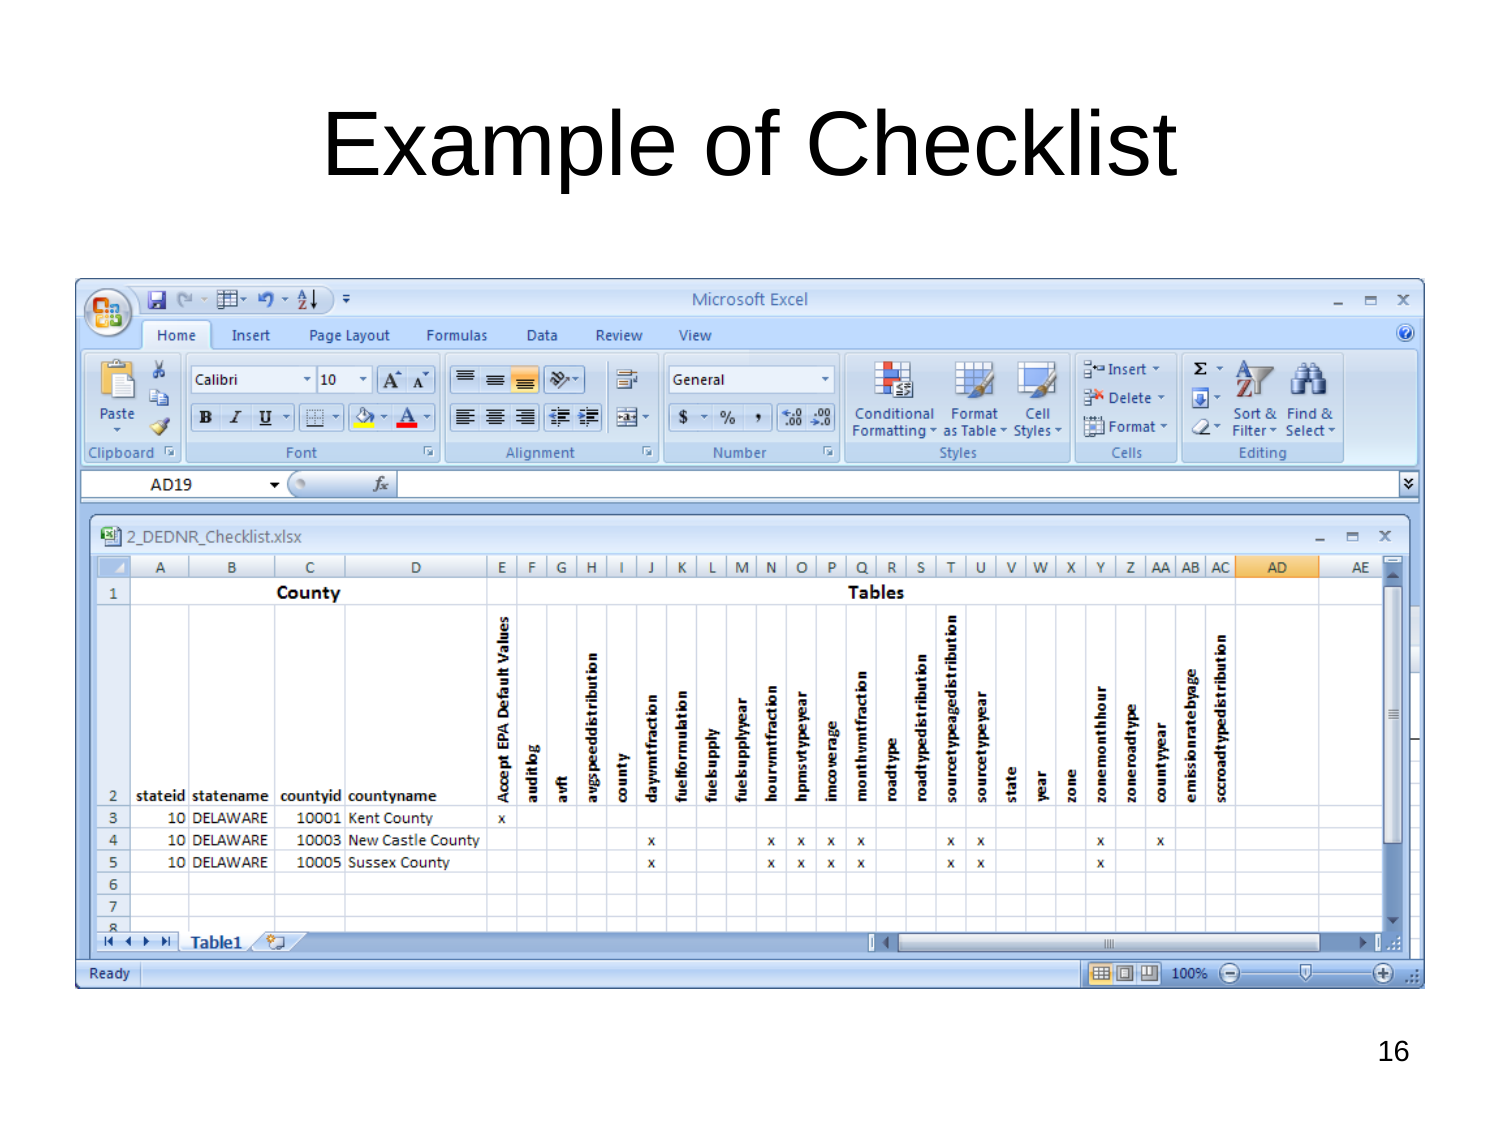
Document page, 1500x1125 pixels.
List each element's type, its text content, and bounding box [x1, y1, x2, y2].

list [74, 278, 1426, 989]
slide_number 16 [1074, 1024, 1426, 1103]
title Example of Checklist [74, 44, 1426, 233]
